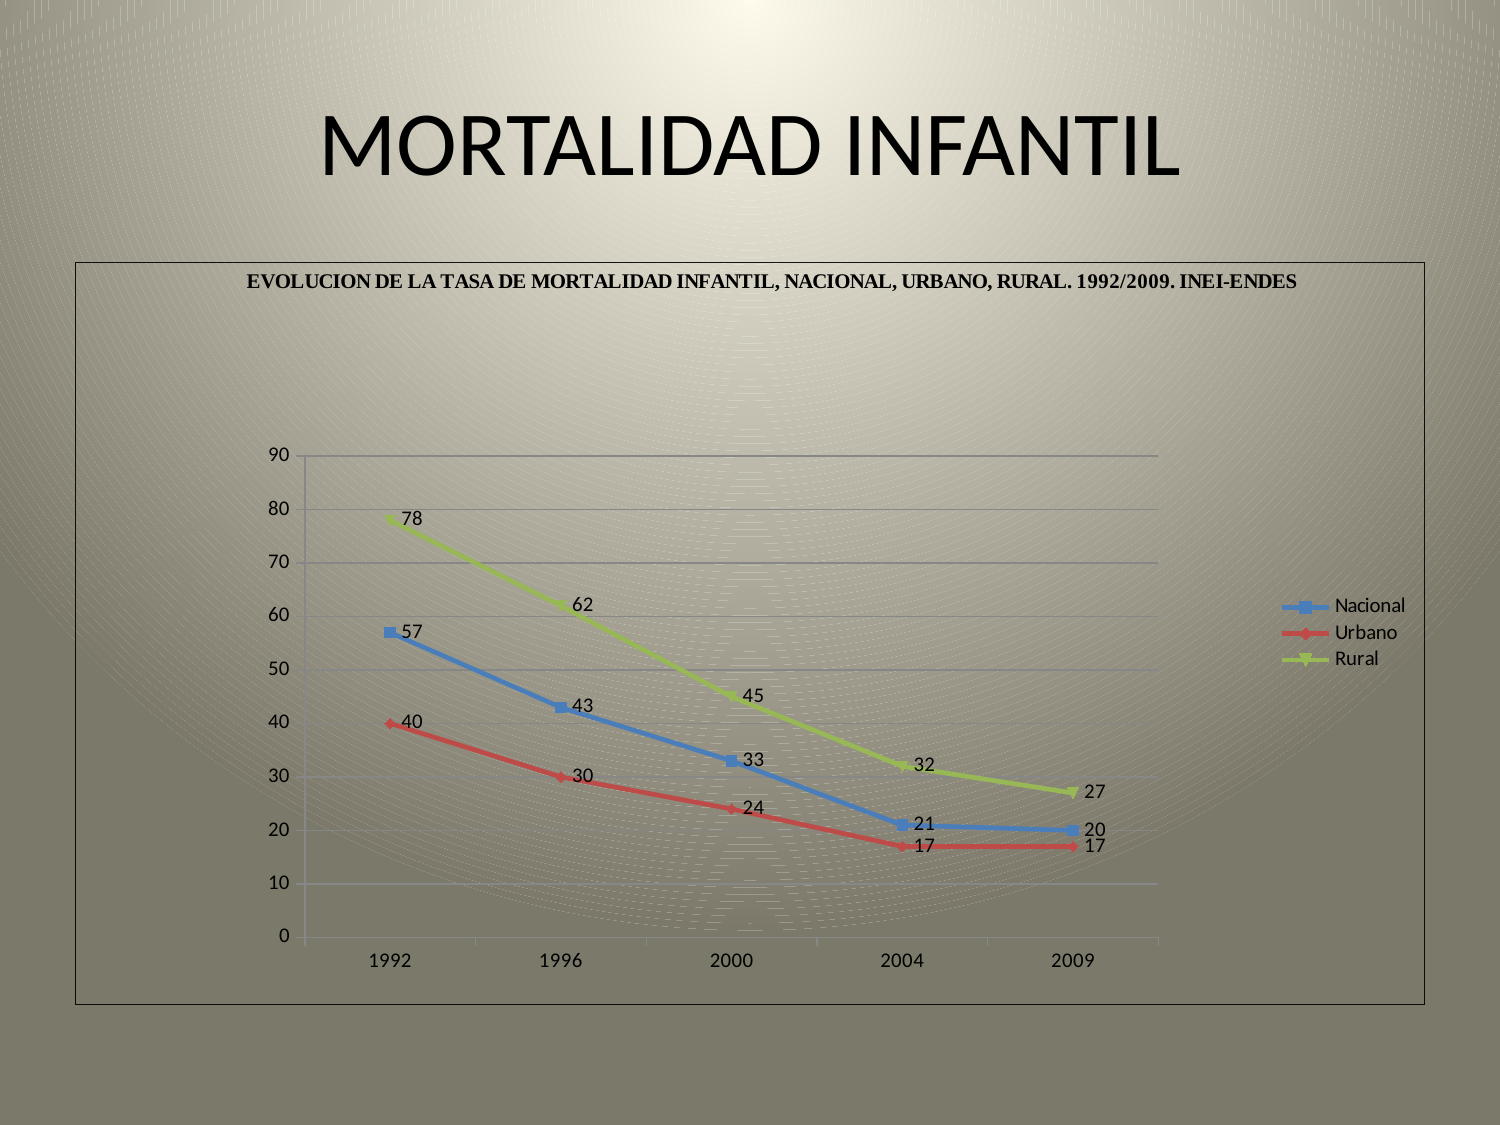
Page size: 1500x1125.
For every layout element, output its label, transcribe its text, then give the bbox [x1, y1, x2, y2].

chart [74, 262, 1426, 1006]
title MORTALIDAD INFANTIL [75, 45, 1425, 233]
